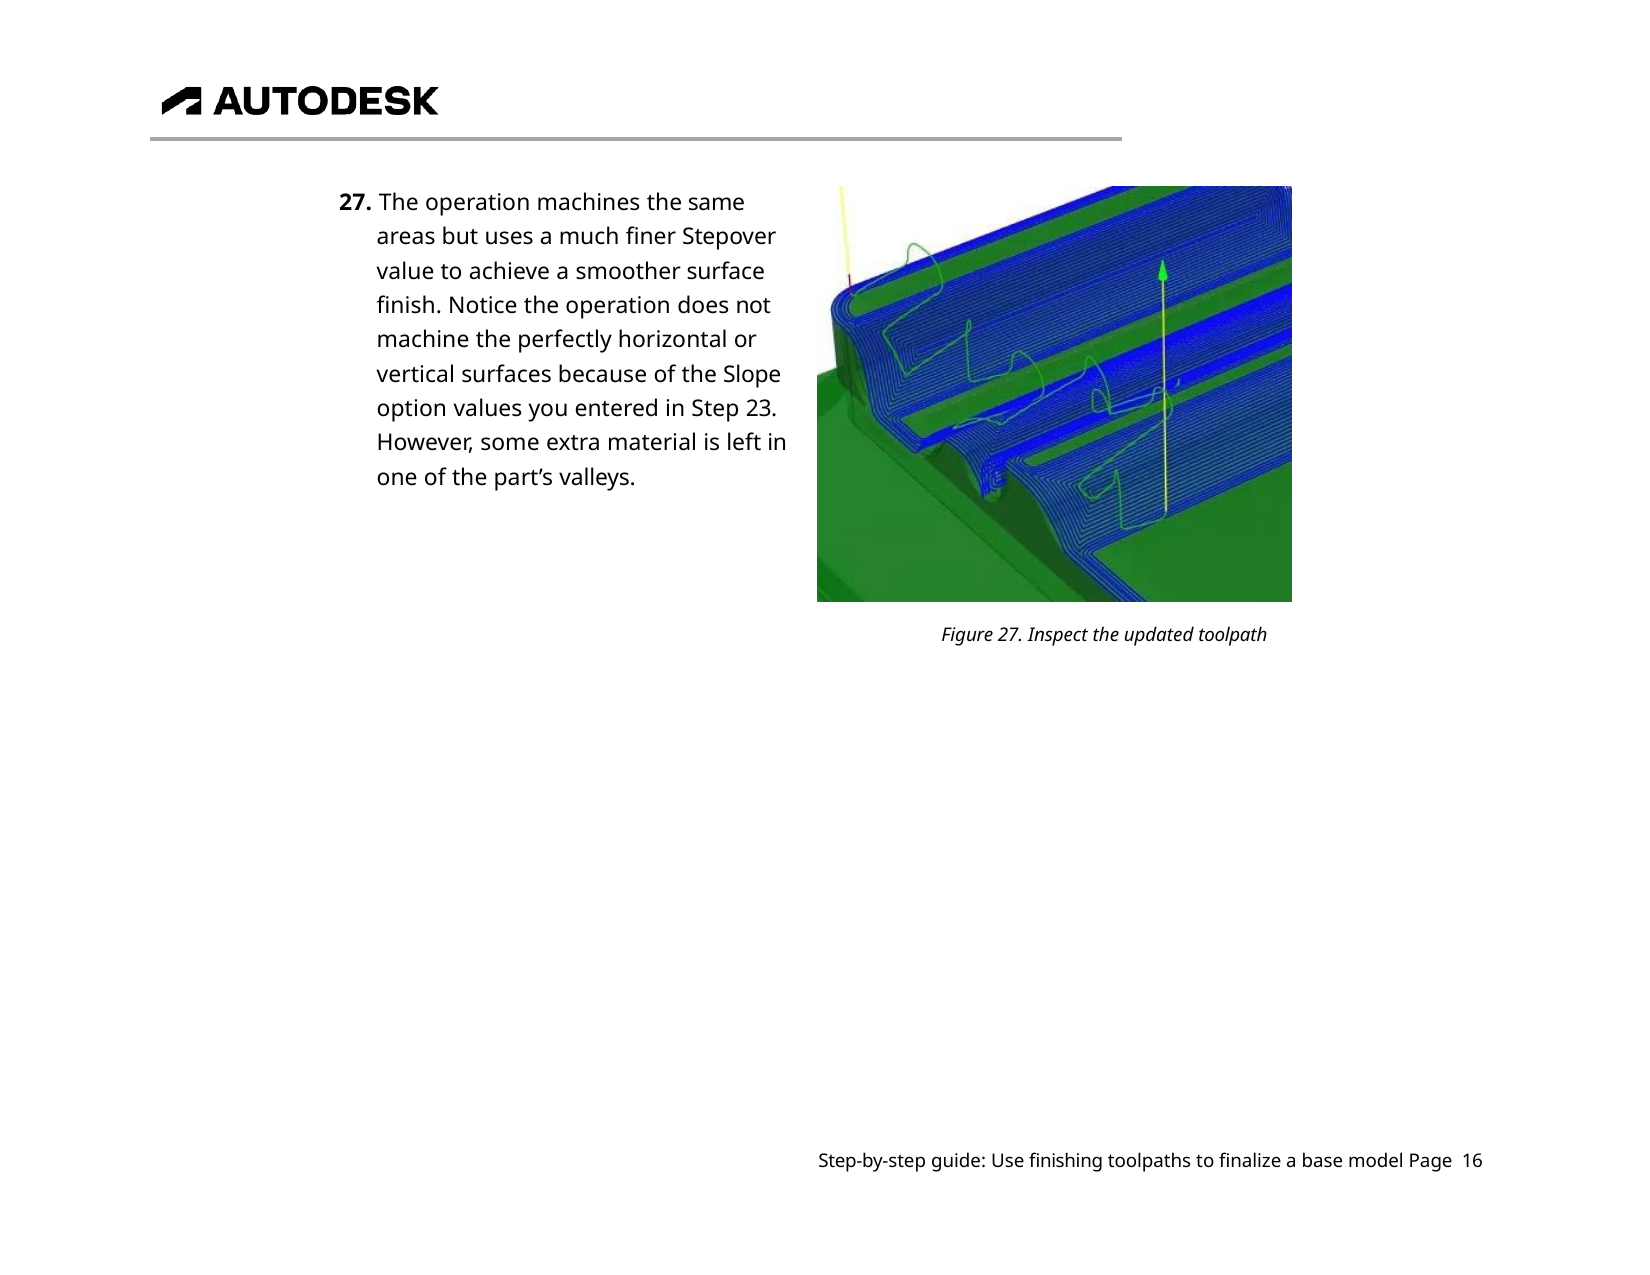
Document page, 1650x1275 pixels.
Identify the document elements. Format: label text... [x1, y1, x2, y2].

text_box Figure 27. Inspect the updated toolpath [939, 620, 1294, 645]
picture [817, 186, 1293, 602]
picture [161, 86, 439, 115]
text_box 27. The operation machines the same areas but uses a much finer Stepover value to achieve a smoother surface finish. Notice the operation does not machine the perfectly horizontal or vertical surfaces because of the Slope option values you entered in Step 23. However, some extra material is left in one of the part’s valleys. [337, 178, 797, 490]
slide_number Step-by-step guide: Use finishing toolpaths to finalize a base model Page 20 [816, 1145, 1509, 1275]
